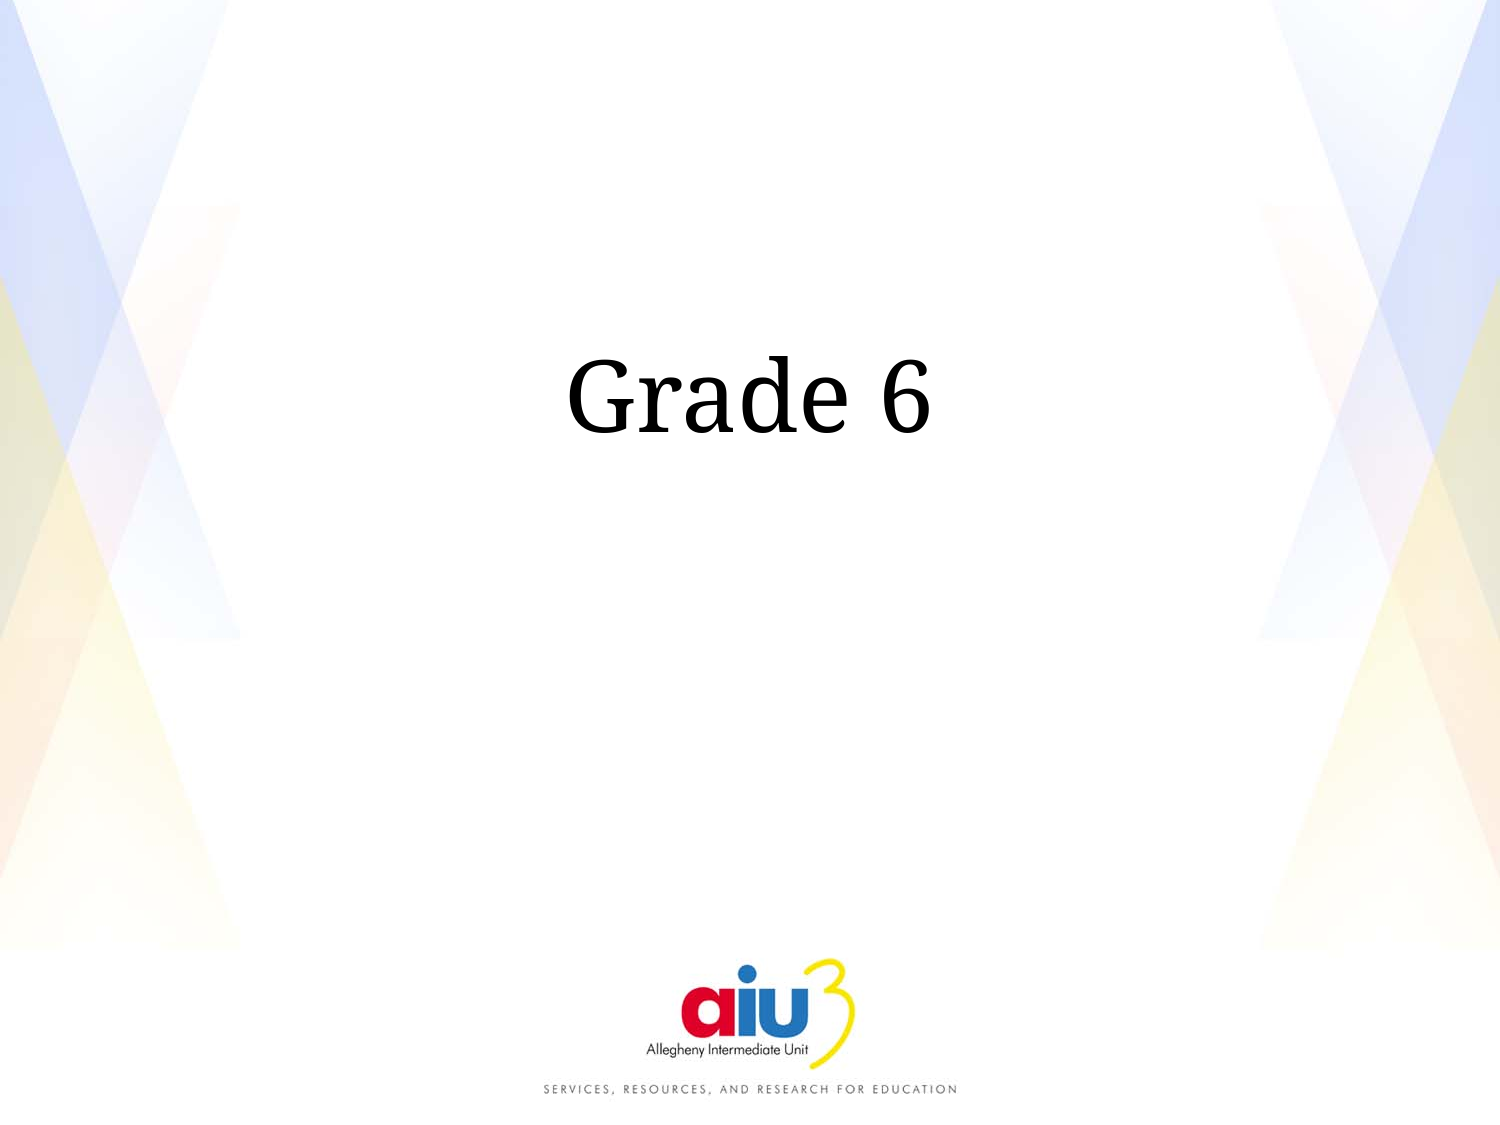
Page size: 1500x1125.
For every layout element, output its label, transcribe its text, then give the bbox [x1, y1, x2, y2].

picture [0, 0, 1500, 1125]
list Grade 6 [112, 324, 1388, 588]
